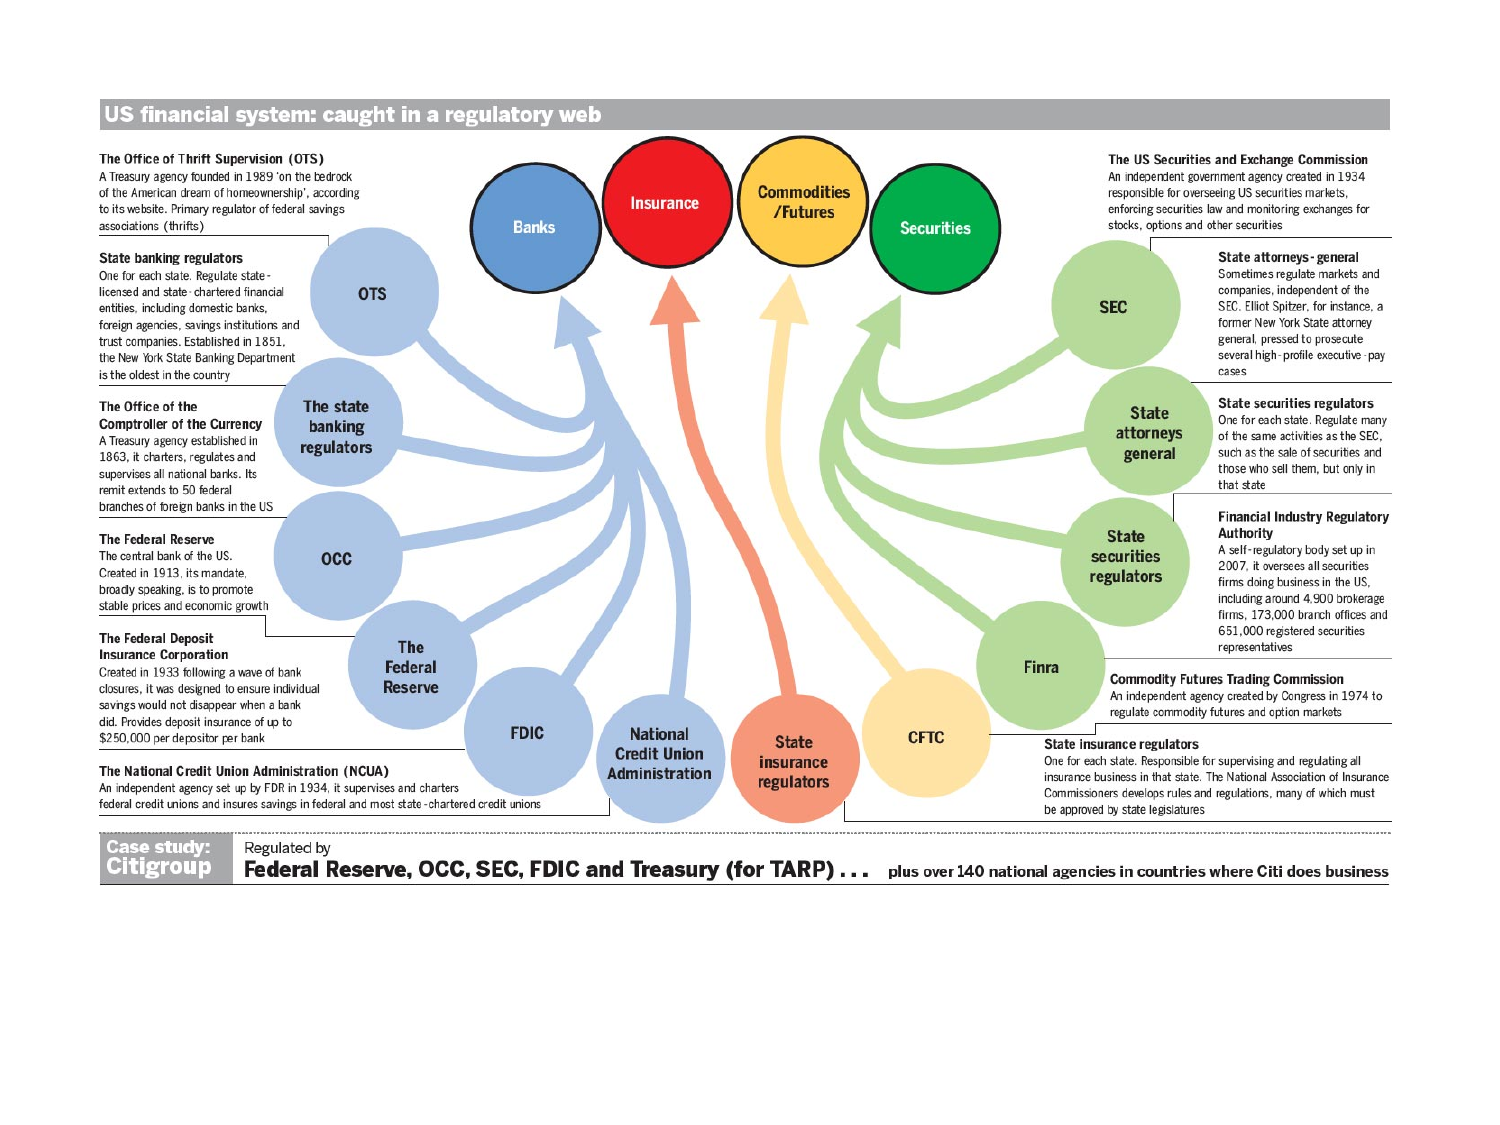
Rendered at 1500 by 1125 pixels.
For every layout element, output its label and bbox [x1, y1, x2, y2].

picture [99, 99, 1393, 888]
